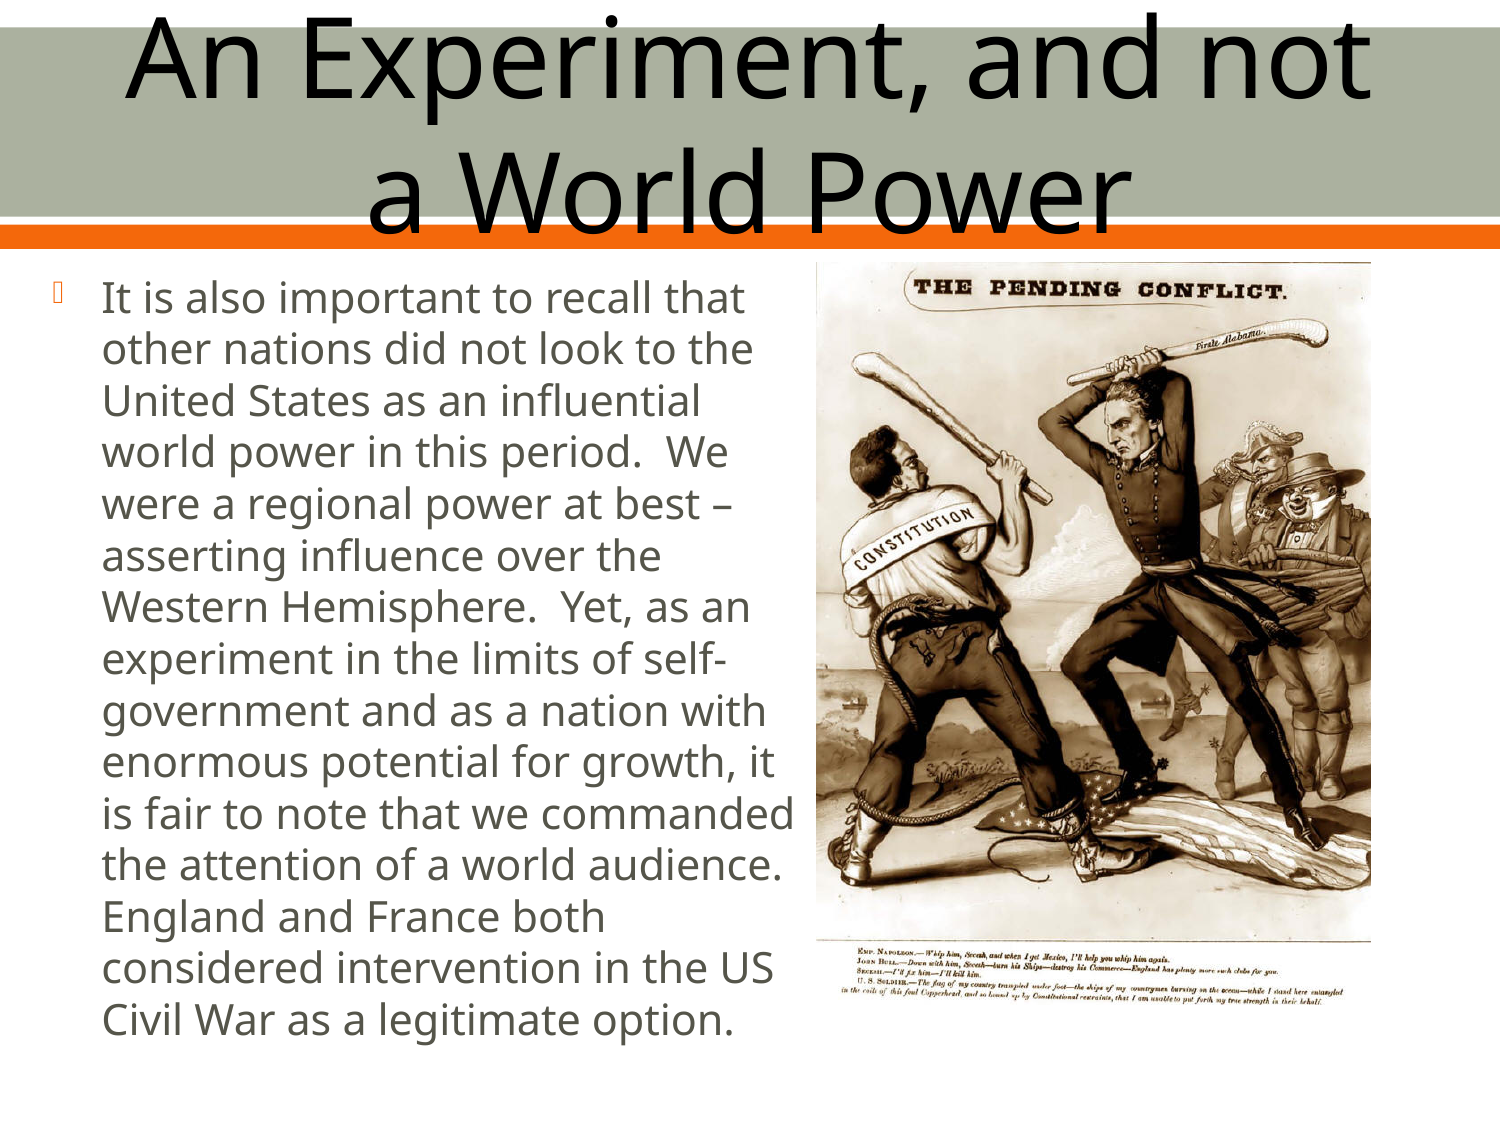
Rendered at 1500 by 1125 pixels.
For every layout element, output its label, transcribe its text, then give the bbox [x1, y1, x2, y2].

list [816, 262, 1372, 1006]
title An Experiment, and not a World Power [75, 29, 1425, 213]
list It is also important to recall that other nations did not look to the United States as an influential world power in this period. We were a regional power at best – asserting influence over the Western Hemisphere. Yet, as an experiment in the limits of self-government and as a nation with enormous potential for growth, it is fair to note that we commanded the attention of a world audience. England and France both considered intervention in the US Civil War as a legitimate option. [37, 262, 813, 1088]
